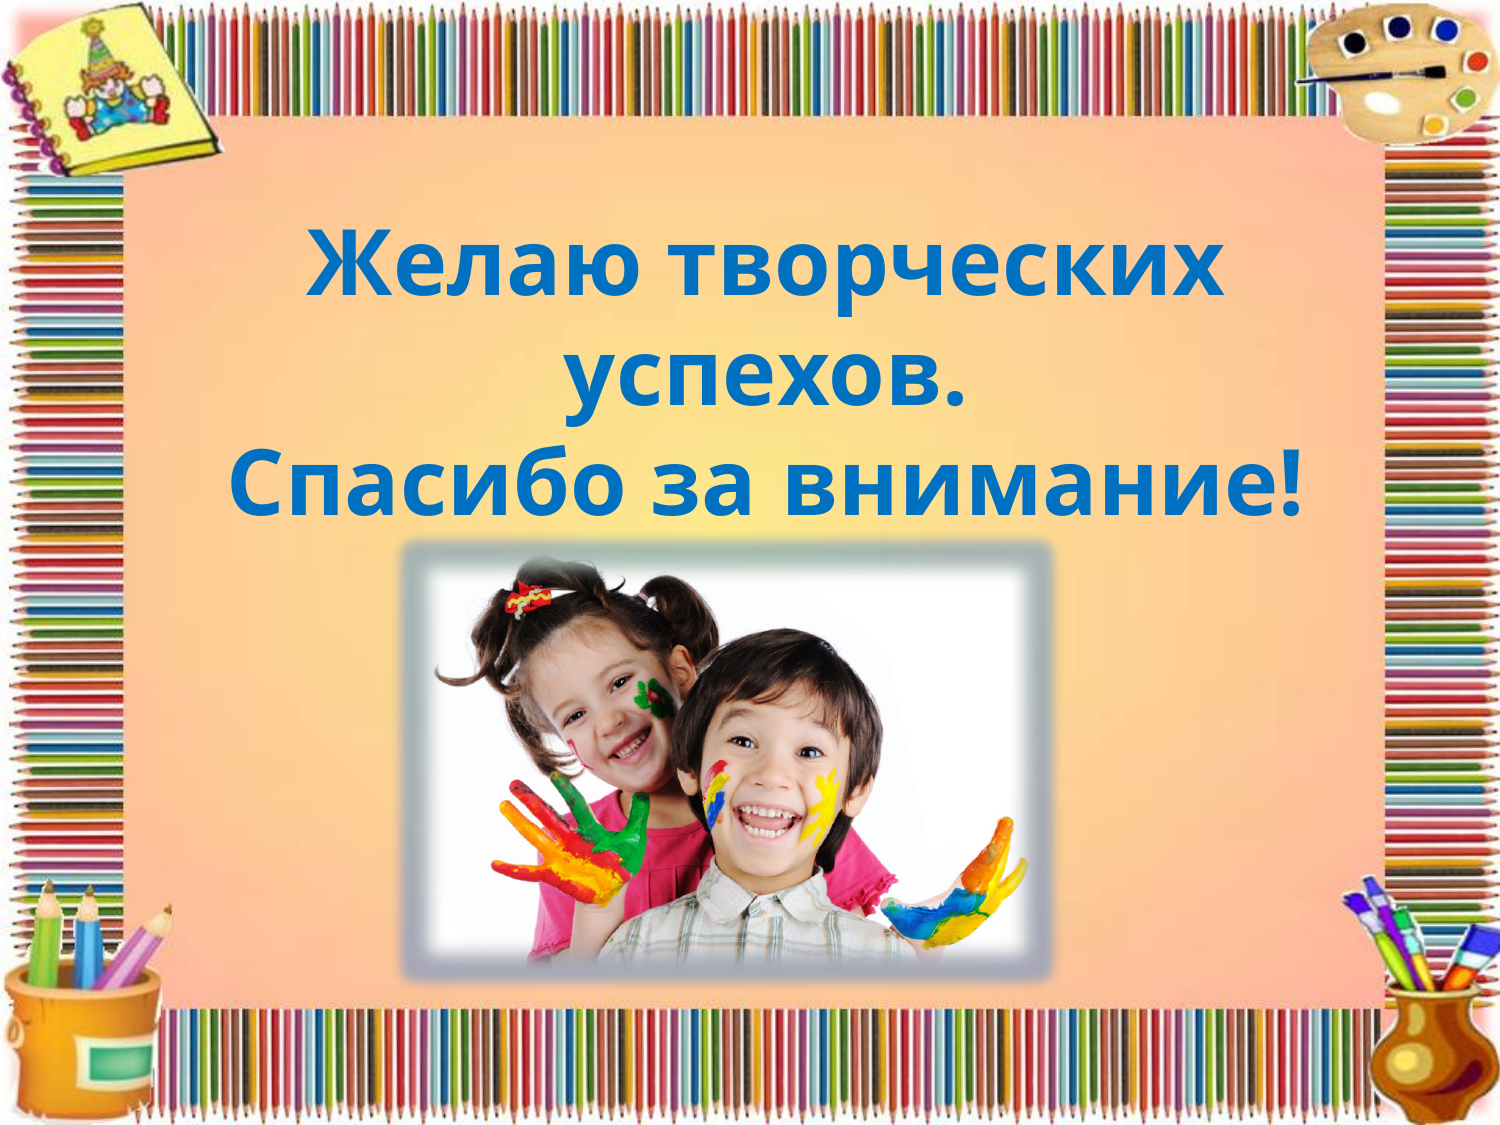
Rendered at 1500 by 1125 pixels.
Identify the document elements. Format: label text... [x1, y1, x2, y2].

picture [0, 0, 1500, 1125]
title Желаю творческих успехов. Спасибо за внимание! [152, 210, 1382, 528]
